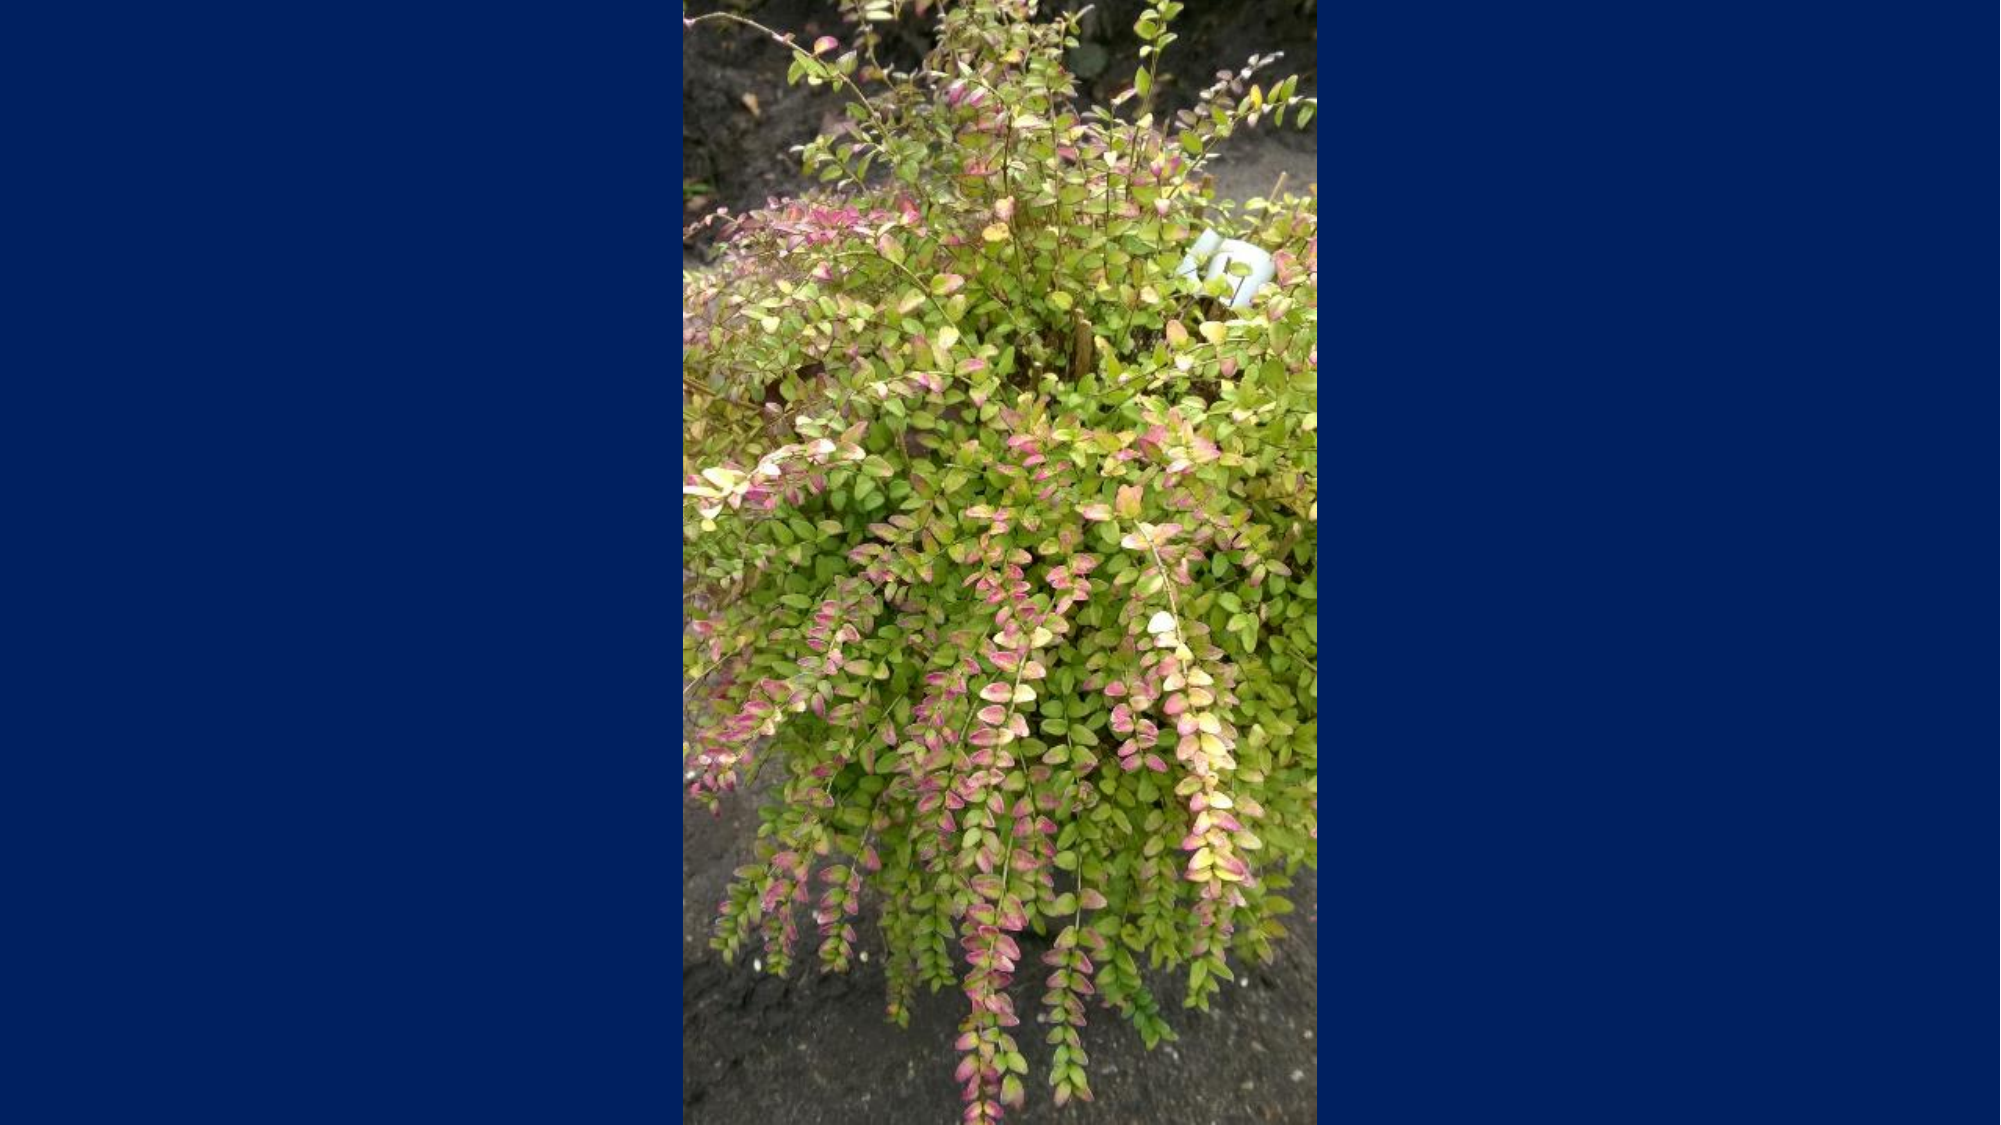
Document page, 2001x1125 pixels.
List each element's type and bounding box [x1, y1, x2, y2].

picture [683, 0, 1317, 1125]
